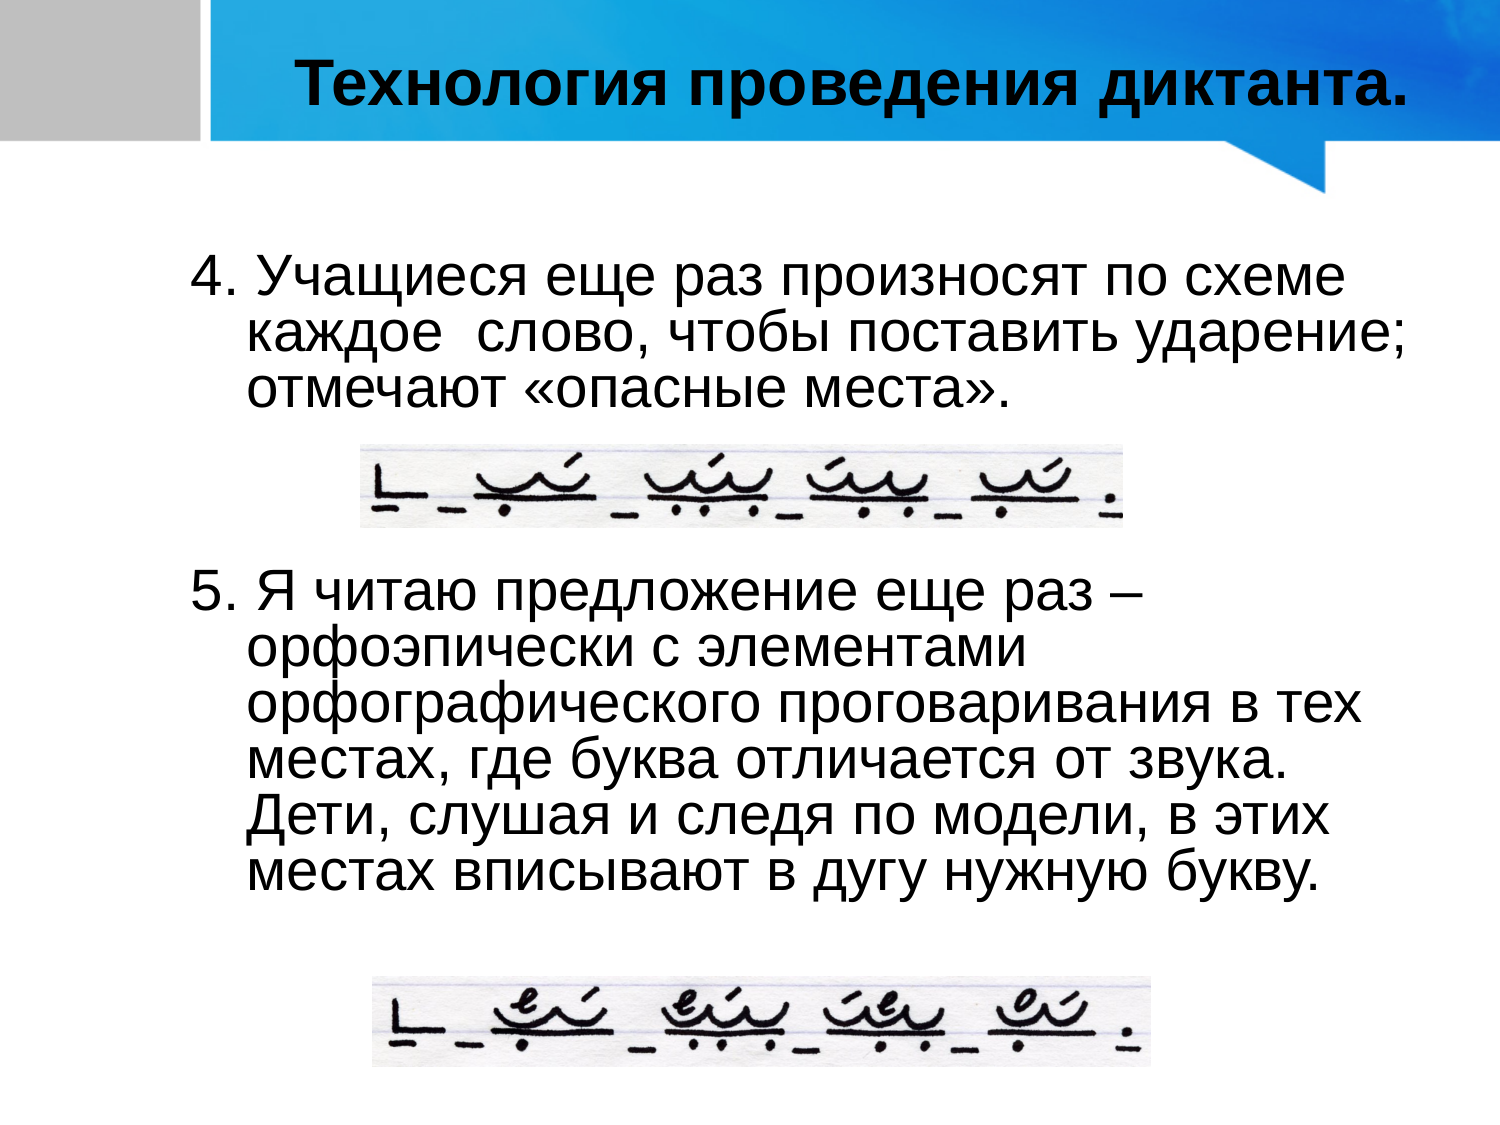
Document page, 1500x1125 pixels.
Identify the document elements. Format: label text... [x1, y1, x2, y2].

title Технология проведения диктанта. [74, 30, 1426, 127]
list 4. Учащиеся еще раз произносят по схеме каждое слово, чтобы поставить ударение; отмечают «опасные места». 5. Я читаю предложение еще раз – орфоэпически с элементами орфографического проговаривания в тех местах, где буква отличается от звука. Дети, слушая и следя по модели, в этих местах вписывают в дугу нужную букву. [175, 243, 1426, 1006]
picture [0, 0, 1500, 1125]
